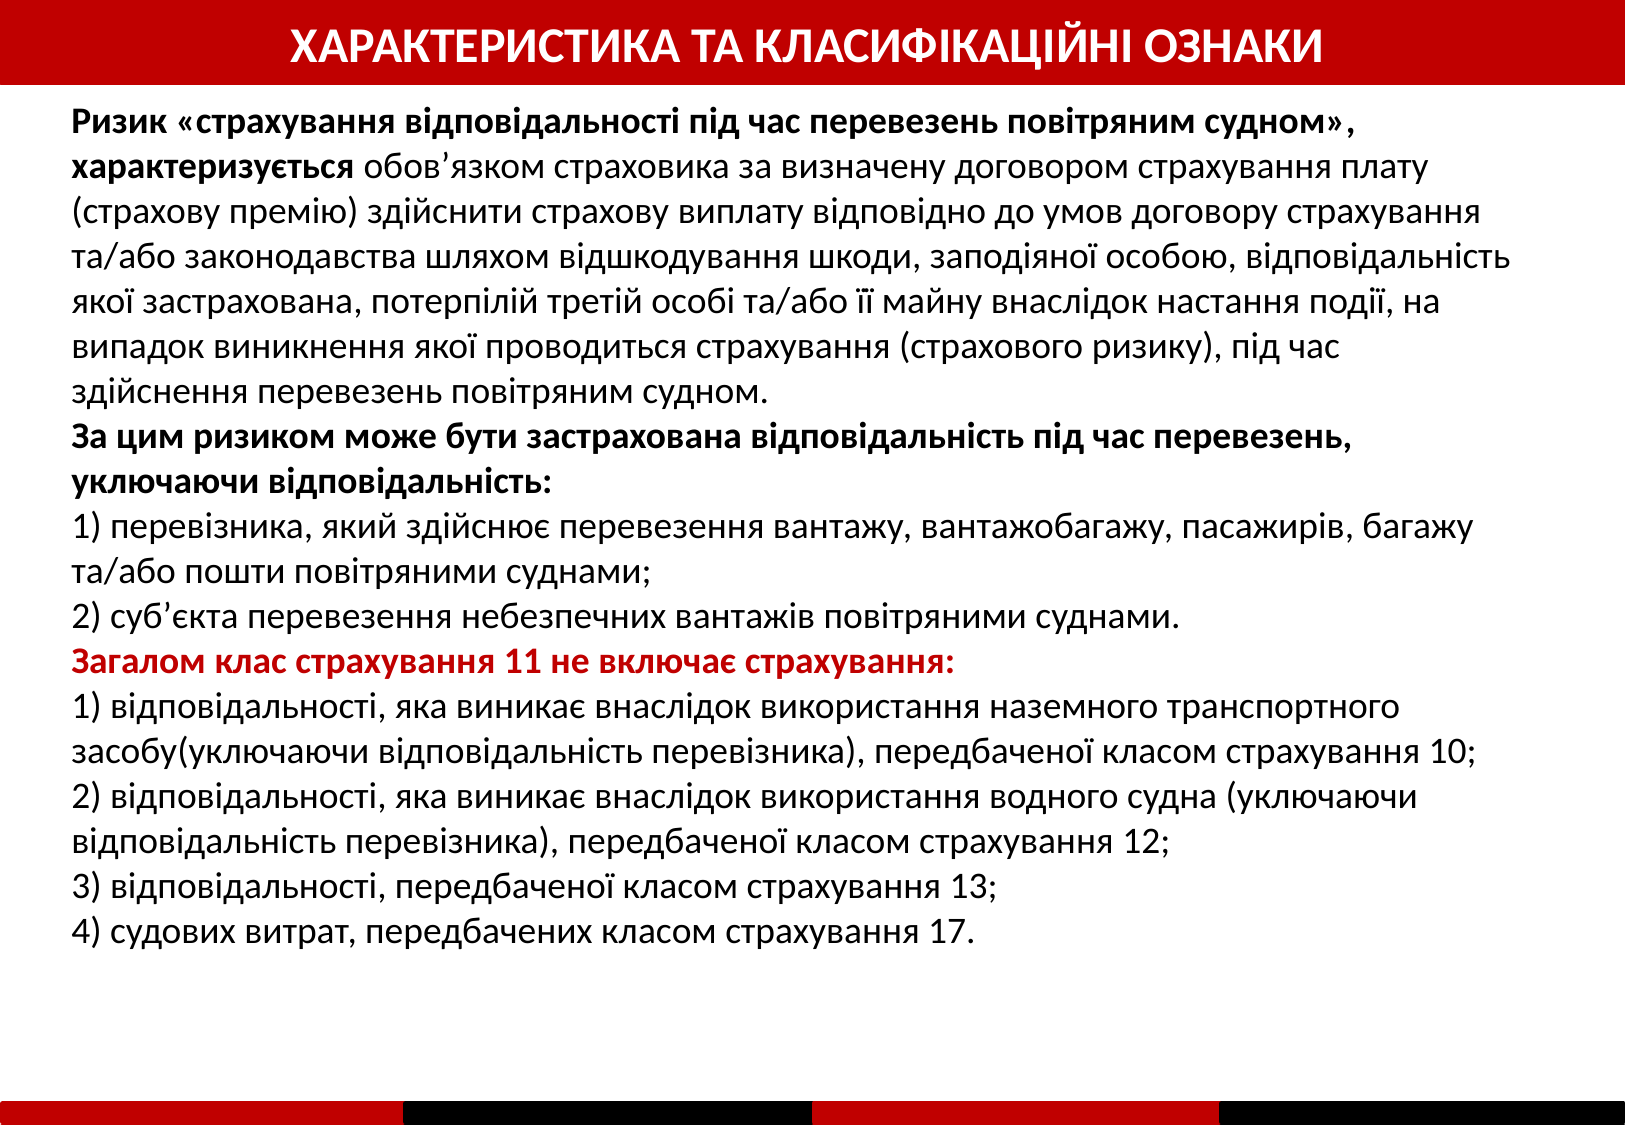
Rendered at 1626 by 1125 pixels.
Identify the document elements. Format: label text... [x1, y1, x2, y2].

picture [0, 1101, 1625, 1125]
text_box Ризик «страхування відповідальності під час перевезень повітряним судном», характеризується обов’язком страховика за визначену договором страхування плату (страхову премію) здійснити страхову виплату відповідно до умов договору страхування та/або законодавства шляхом відшкодування шкоди, заподіяної особою, відповідальність якої застрахована, потерпілій третій особі та/або її майну внаслідок настання події, на випадок виникнення якої проводиться страхування (страхового ризику), під час здійснення перевезень повітряним судном. За цим ризиком може бути застрахована відповідальність під час перевезень, уключаючи відповідальність: 1) перевізника, який здійснює перевезення вантажу, вантажобагажу, пасажирів, багажу та/або пошти повітряними суднами; 2) суб’єкта перевезення небезпечних вантажів повітряними суднами. Загалом клас страхування 11 не включає страхування: 1) відповідальності, яка виникає внаслідок використання наземного транспортного засобу(уключаючи відповідальність перевізника), передбаченої класом страхування 10; 2) відповідальності, яка виникає внаслідок використання водного судна (уключаючи відповідальність перевізника), передбаченої класом страхування 12; 3) відповідальності, передбаченої класом страхування 13; 4) судових витрат, передбачених класом страхування 17. [56, 88, 1534, 959]
text_box ХАРАКТЕРИСТИКА ТА КЛАСИФІКАЦІЙНІ ОЗНАКИ [0, 0, 1625, 85]
